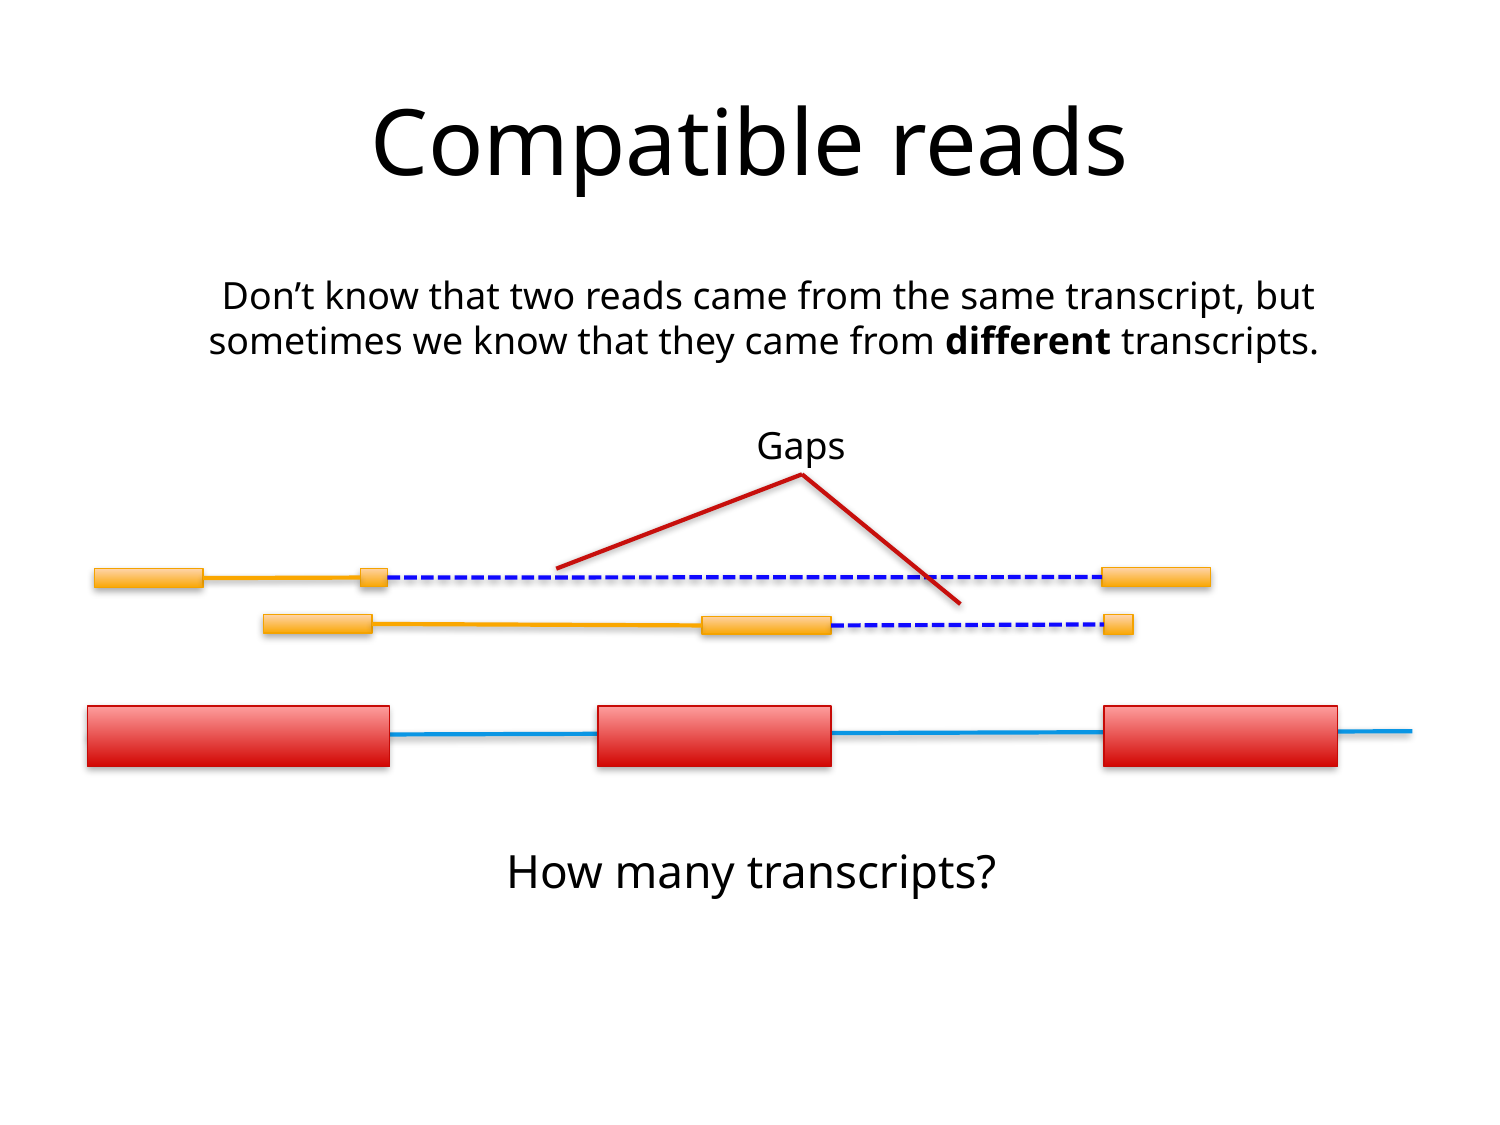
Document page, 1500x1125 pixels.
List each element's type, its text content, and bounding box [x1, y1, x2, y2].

text_box [87, 743, 390, 767]
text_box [816, 460, 946, 620]
text_box [731, 616, 830, 635]
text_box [87, 731, 1413, 736]
text_box Gaps [741, 414, 863, 475]
text_box [263, 614, 373, 634]
text_box [360, 568, 388, 587]
text_box Don’t know that two reads came from the same transcript, but sometimes we know that they came from different transcripts. [143, 264, 1394, 370]
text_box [632, 398, 727, 646]
text_box [1103, 614, 1134, 635]
text_box [87, 705, 390, 730]
text_box [1103, 705, 1338, 729]
text_box [597, 705, 832, 729]
text_box How many transcripts? [491, 835, 1012, 906]
text_box [94, 568, 204, 588]
text_box [1103, 744, 1338, 767]
title Compatible reads [74, 44, 1426, 233]
text_box [597, 744, 832, 767]
text_box [1101, 567, 1211, 587]
